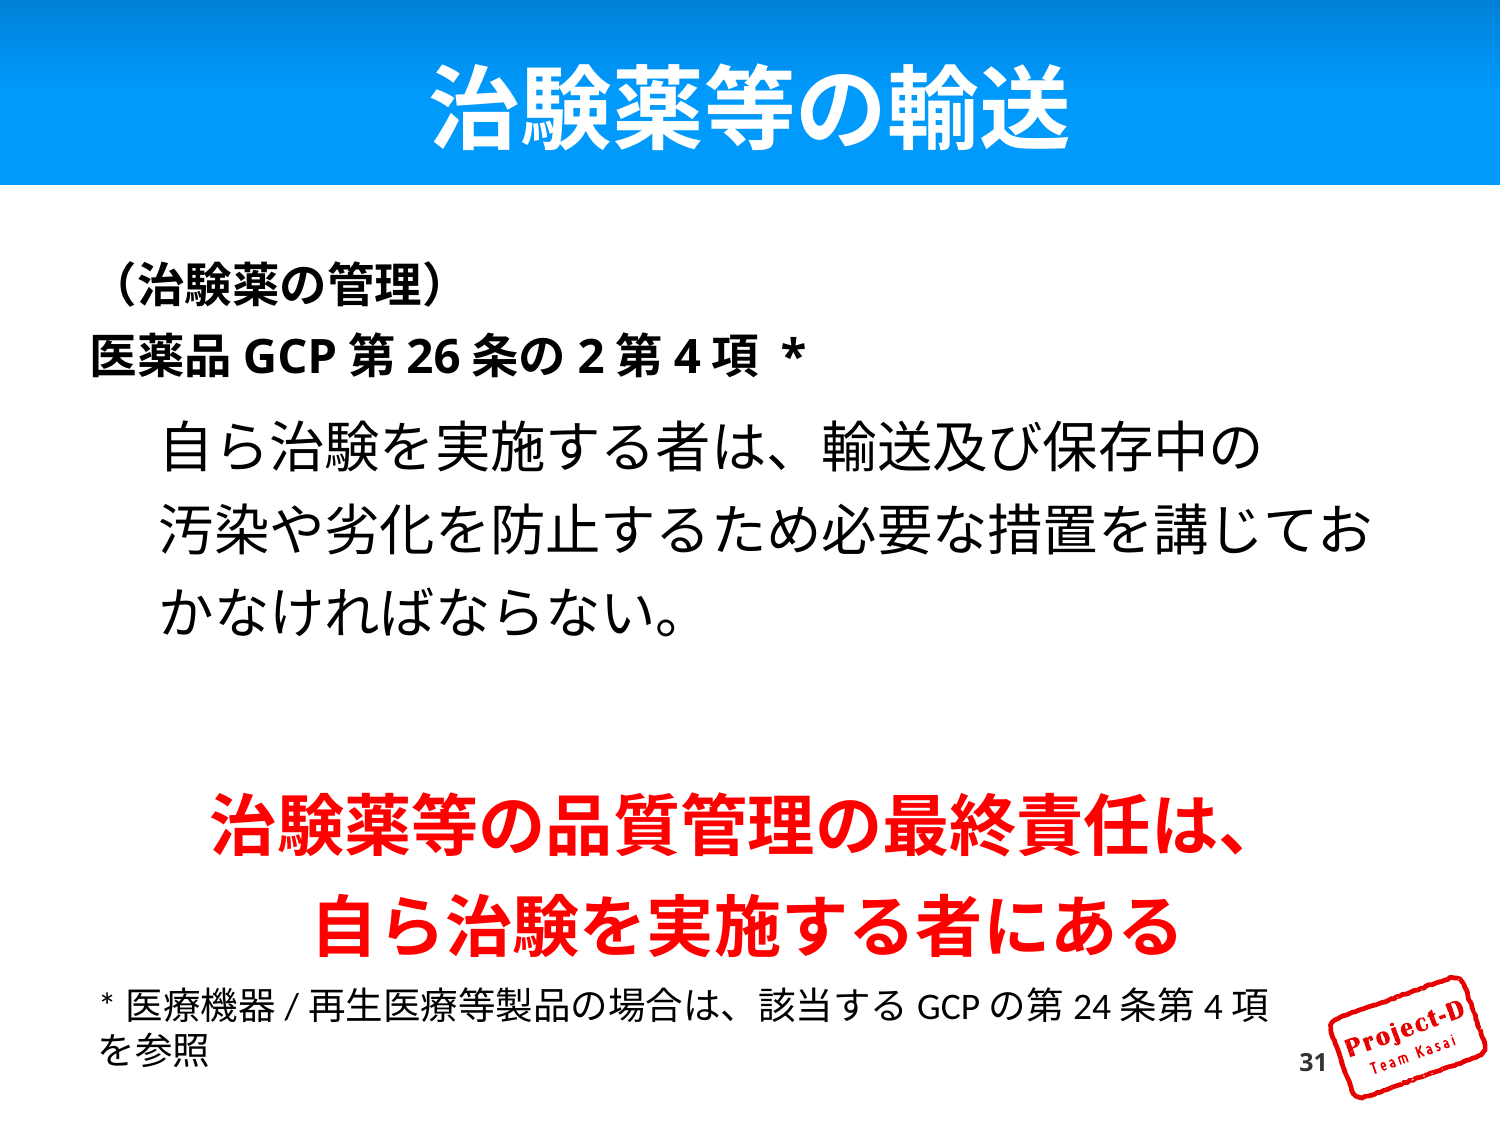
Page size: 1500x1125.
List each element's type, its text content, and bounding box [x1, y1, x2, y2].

picture [1327, 974, 1488, 1101]
title 治験薬等の輸送 [0, 0, 1500, 185]
list （治験薬の管理） 医薬品GCP第26条の2第4項 * 自ら治験を実施する者は、輸送及び保存中の 汚染や劣化を防止するため必要な措置を講じておかなければならない。 治験薬等の品質管理の最終責任は、 自ら治験を実施する者にある [75, 232, 1421, 975]
text_box *医療機器/再生医療等製品の場合は、該当するGCPの第24条第4項を参照 [83, 974, 1306, 1080]
